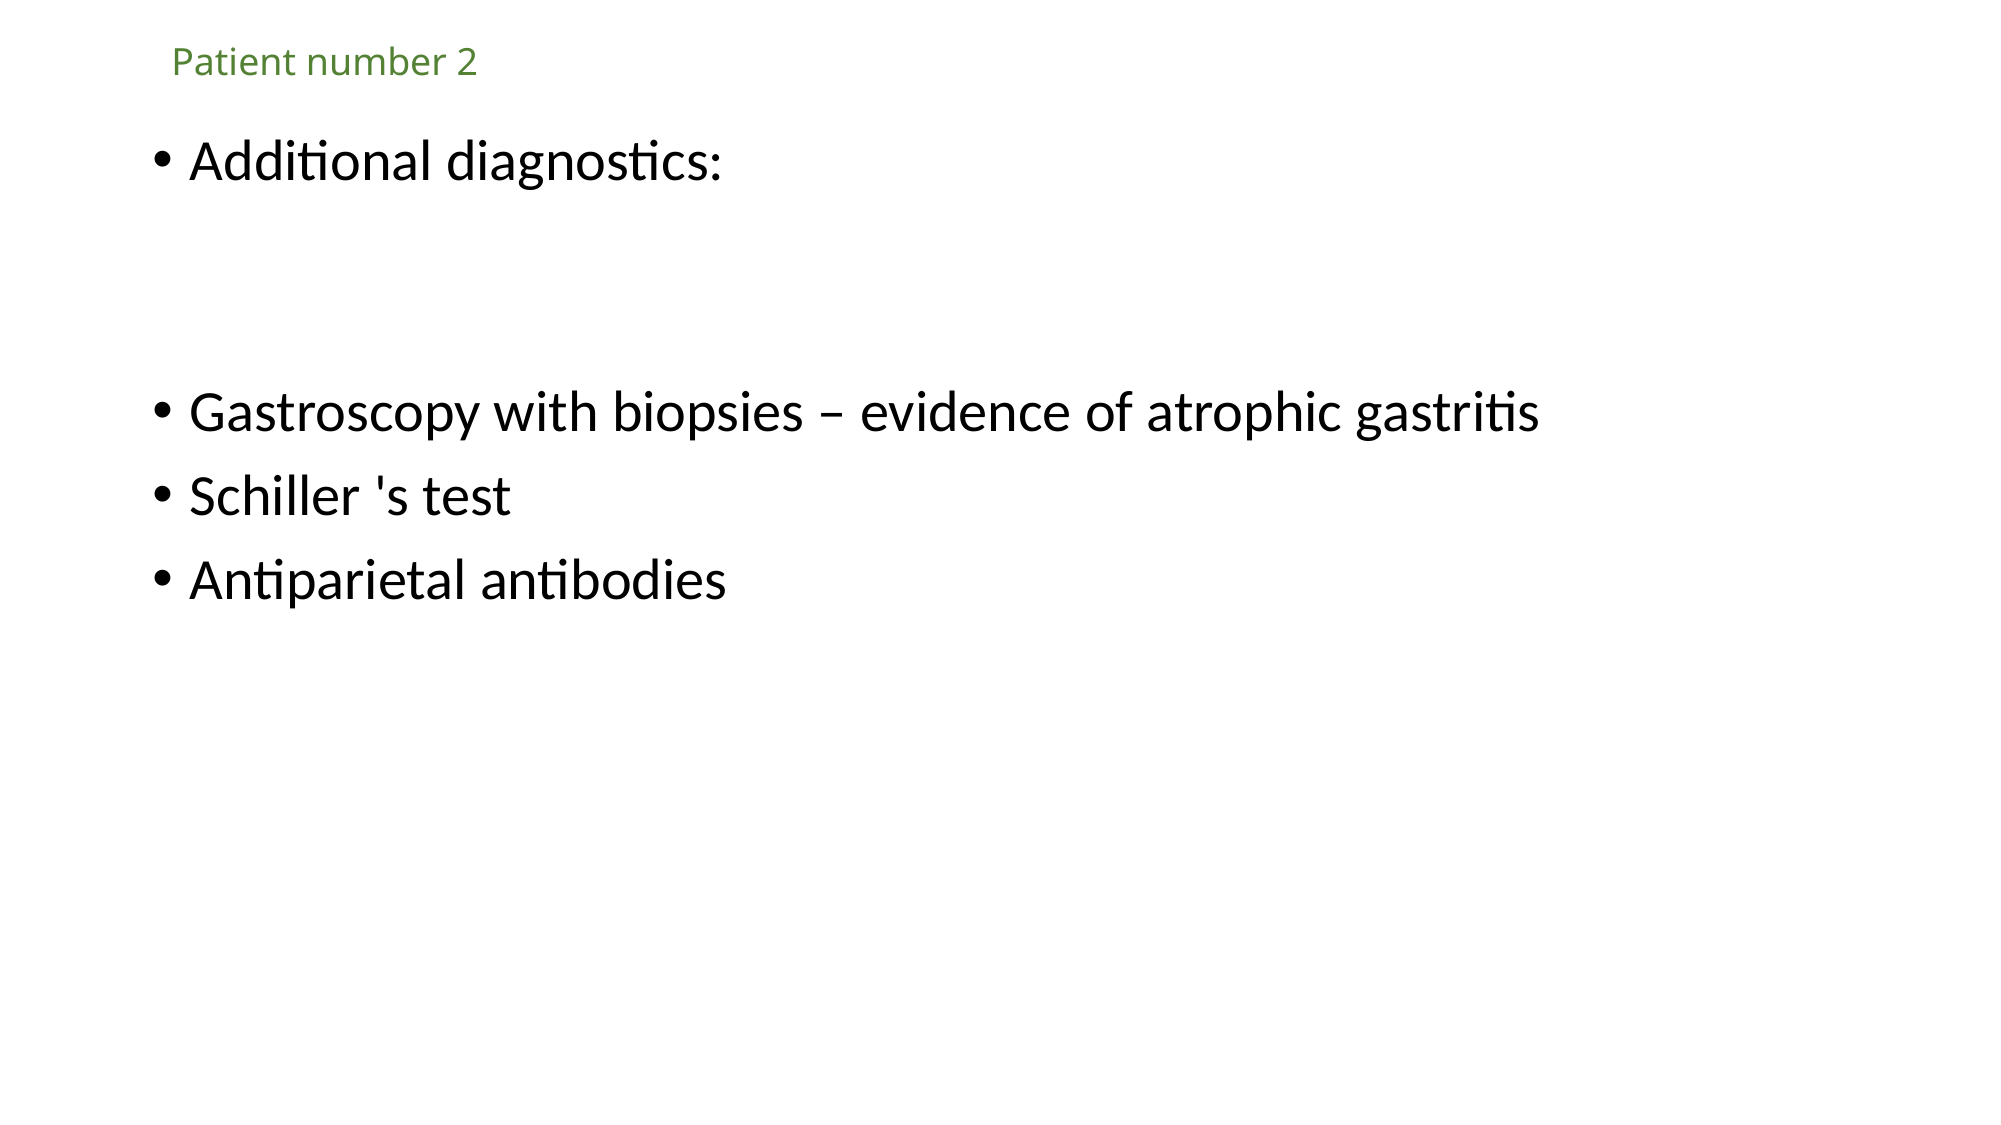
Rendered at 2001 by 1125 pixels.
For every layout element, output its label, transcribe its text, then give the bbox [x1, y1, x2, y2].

title Patient number 2 [156, 41, 1882, 86]
list Additional diagnostics: Gastroscopy with biopsies – evidence of atrophic gastritis Schiller 's test Antiparietal antibodies [137, 122, 1863, 1014]
